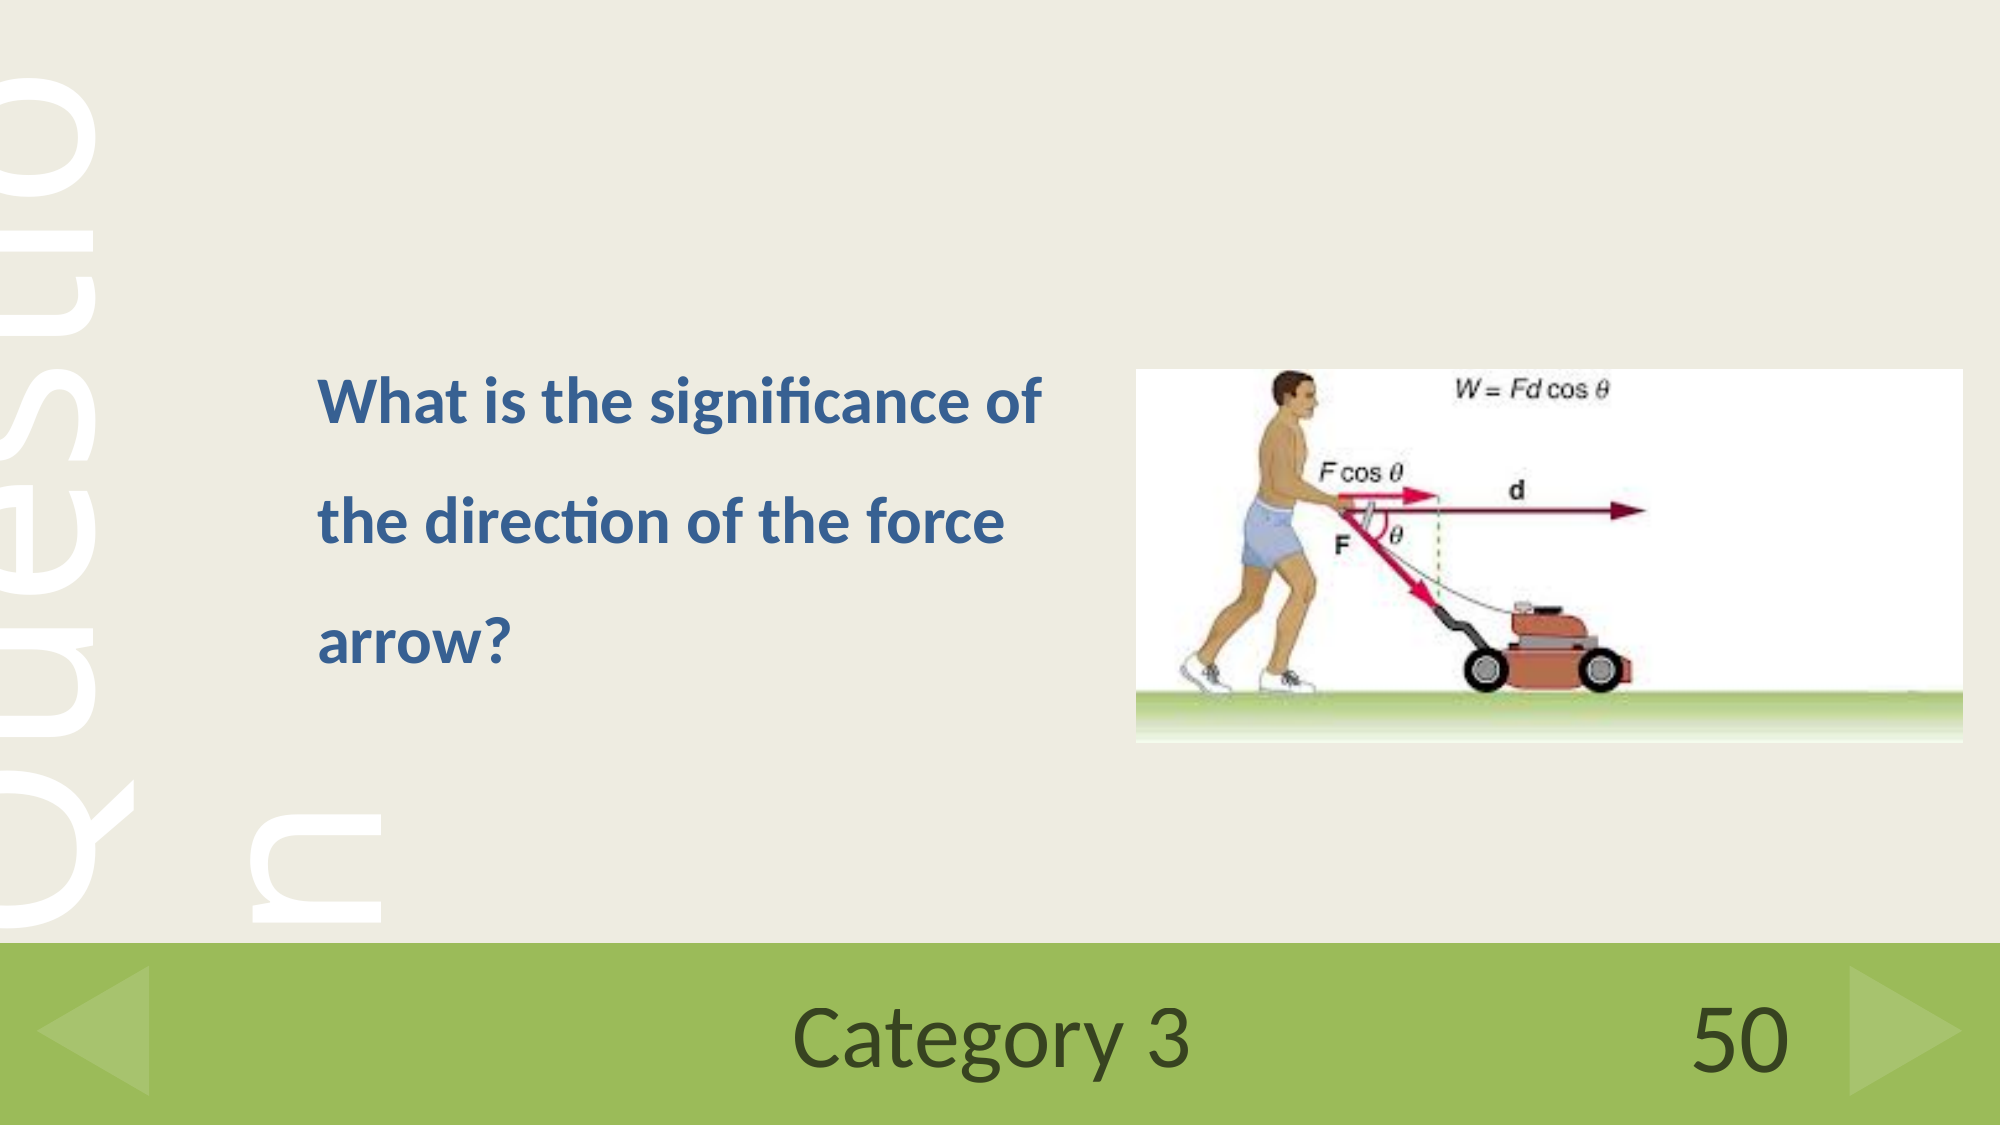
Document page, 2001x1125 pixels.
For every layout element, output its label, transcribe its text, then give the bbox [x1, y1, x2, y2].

title Category 3 [92, 937, 1893, 1125]
picture [1136, 368, 1963, 743]
list What is the significance of the direction of the force arrow? [302, 139, 1094, 854]
